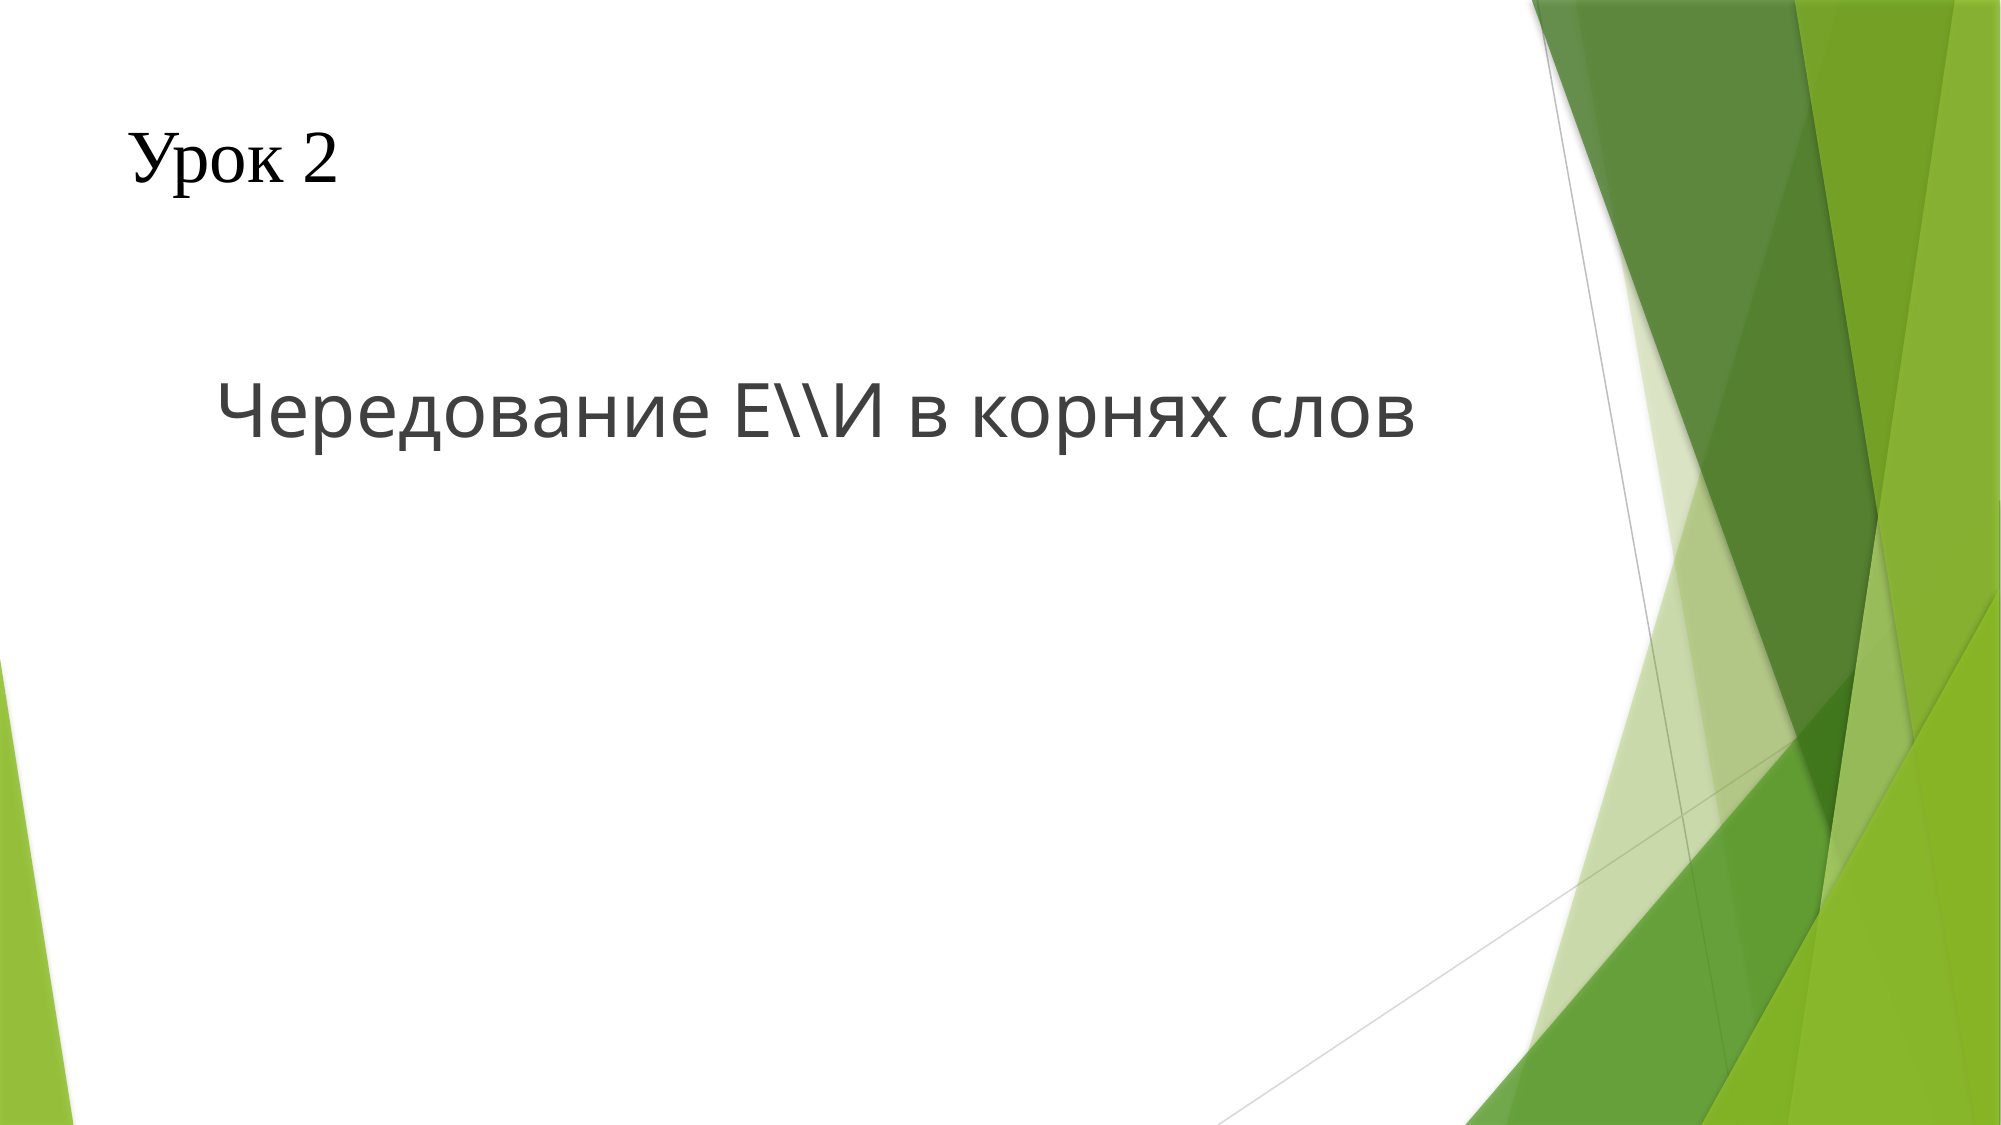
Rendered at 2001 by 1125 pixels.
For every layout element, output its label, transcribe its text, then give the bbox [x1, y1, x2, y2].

list Чередование Е\\И в корнях слов [111, 354, 1522, 518]
title Урок 2 [111, 99, 1522, 317]
